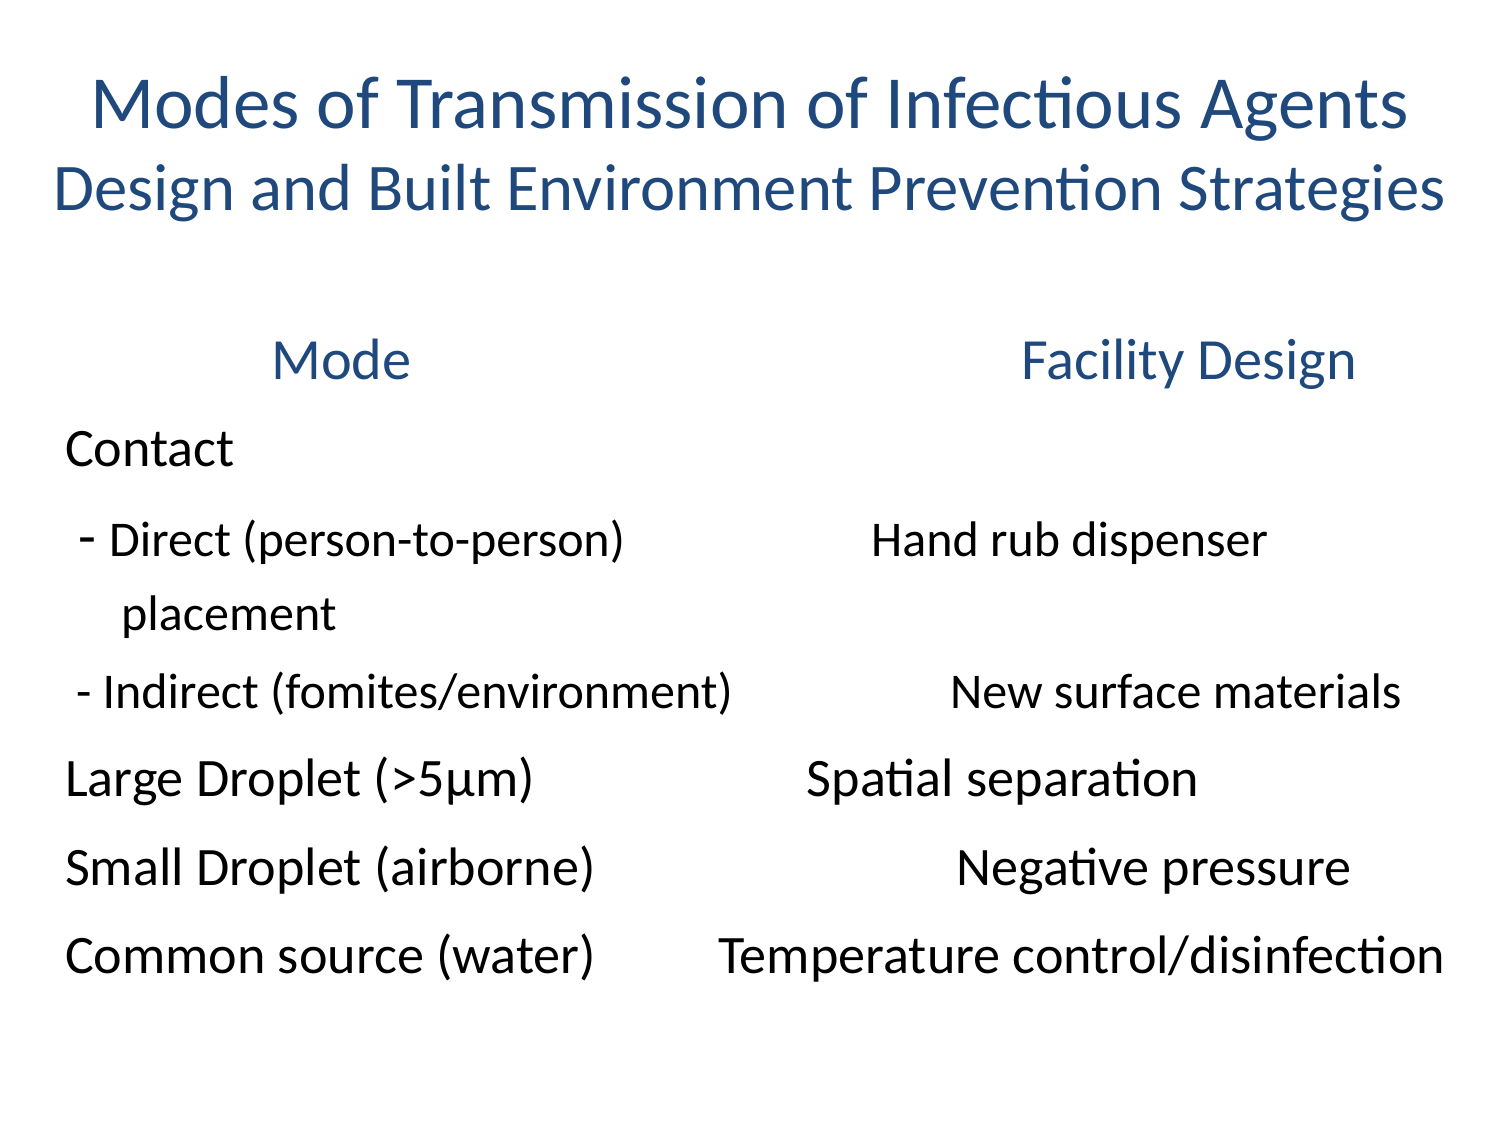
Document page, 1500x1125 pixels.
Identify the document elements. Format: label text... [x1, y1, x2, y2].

list Mode Facility Design Contact - Direct (person-to-person) Hand rub dispenser placement - Indirect (fomites/environment) New surface materials Large Droplet (>5µm) Spatial separation Small Droplet (airborne) Negative pressure Common source (water) Temperature control/disinfection [49, 299, 1463, 1038]
title Modes of Transmission of Infectious Agents Design and Built Environment Prevention Strategies [24, 44, 1476, 233]
